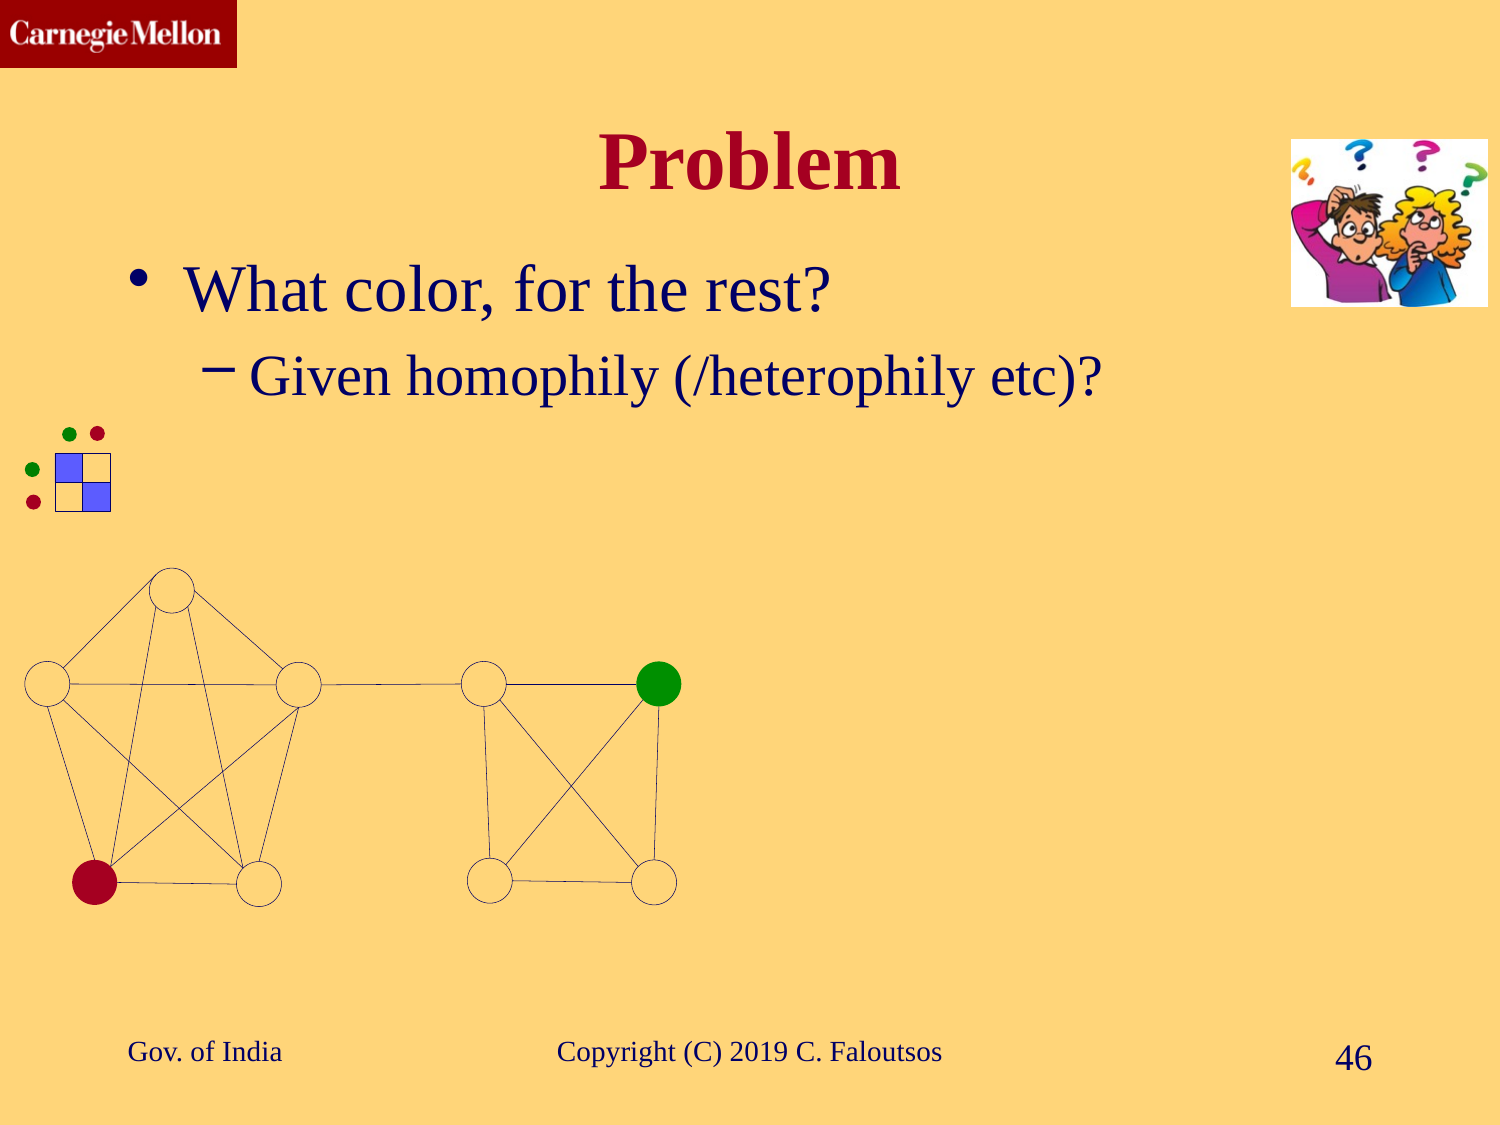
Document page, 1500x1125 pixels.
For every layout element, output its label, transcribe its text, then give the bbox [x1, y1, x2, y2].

slide_number 46 [1074, 1024, 1388, 1101]
slide_number Gov. of India [112, 1024, 426, 1101]
title Problem [112, 99, 1388, 213]
picture [0, 0, 237, 68]
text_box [24, 567, 682, 907]
picture [1291, 139, 1489, 307]
list What color, for the rest? Given homophily (/heterophily etc)? [112, 237, 1168, 1001]
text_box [24, 425, 111, 512]
footer Copyright (C) 2019 C. Faloutsos [512, 1024, 988, 1101]
